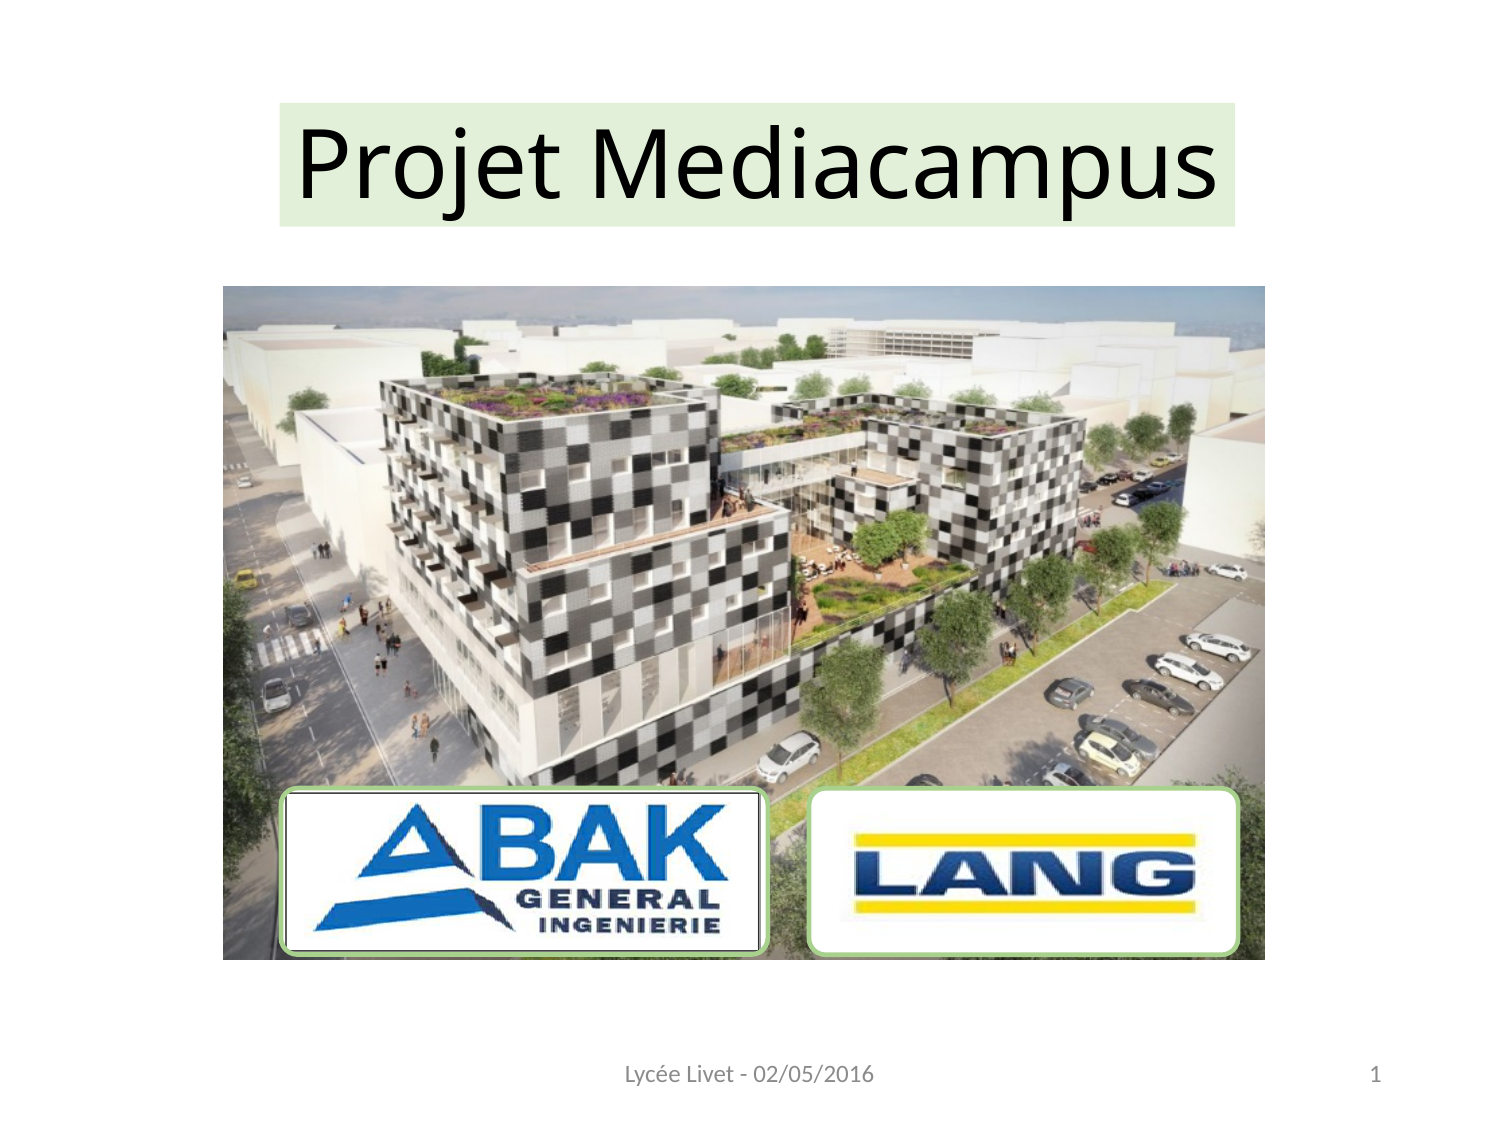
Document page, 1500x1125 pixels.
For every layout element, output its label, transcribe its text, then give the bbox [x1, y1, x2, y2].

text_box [280, 782, 1281, 960]
slide_number 1 [1059, 1042, 1397, 1103]
title Projet Mediacampus [279, 102, 1236, 227]
picture [223, 286, 1265, 960]
footer Lycée Livet - 02/05/2016 [496, 1042, 1004, 1103]
